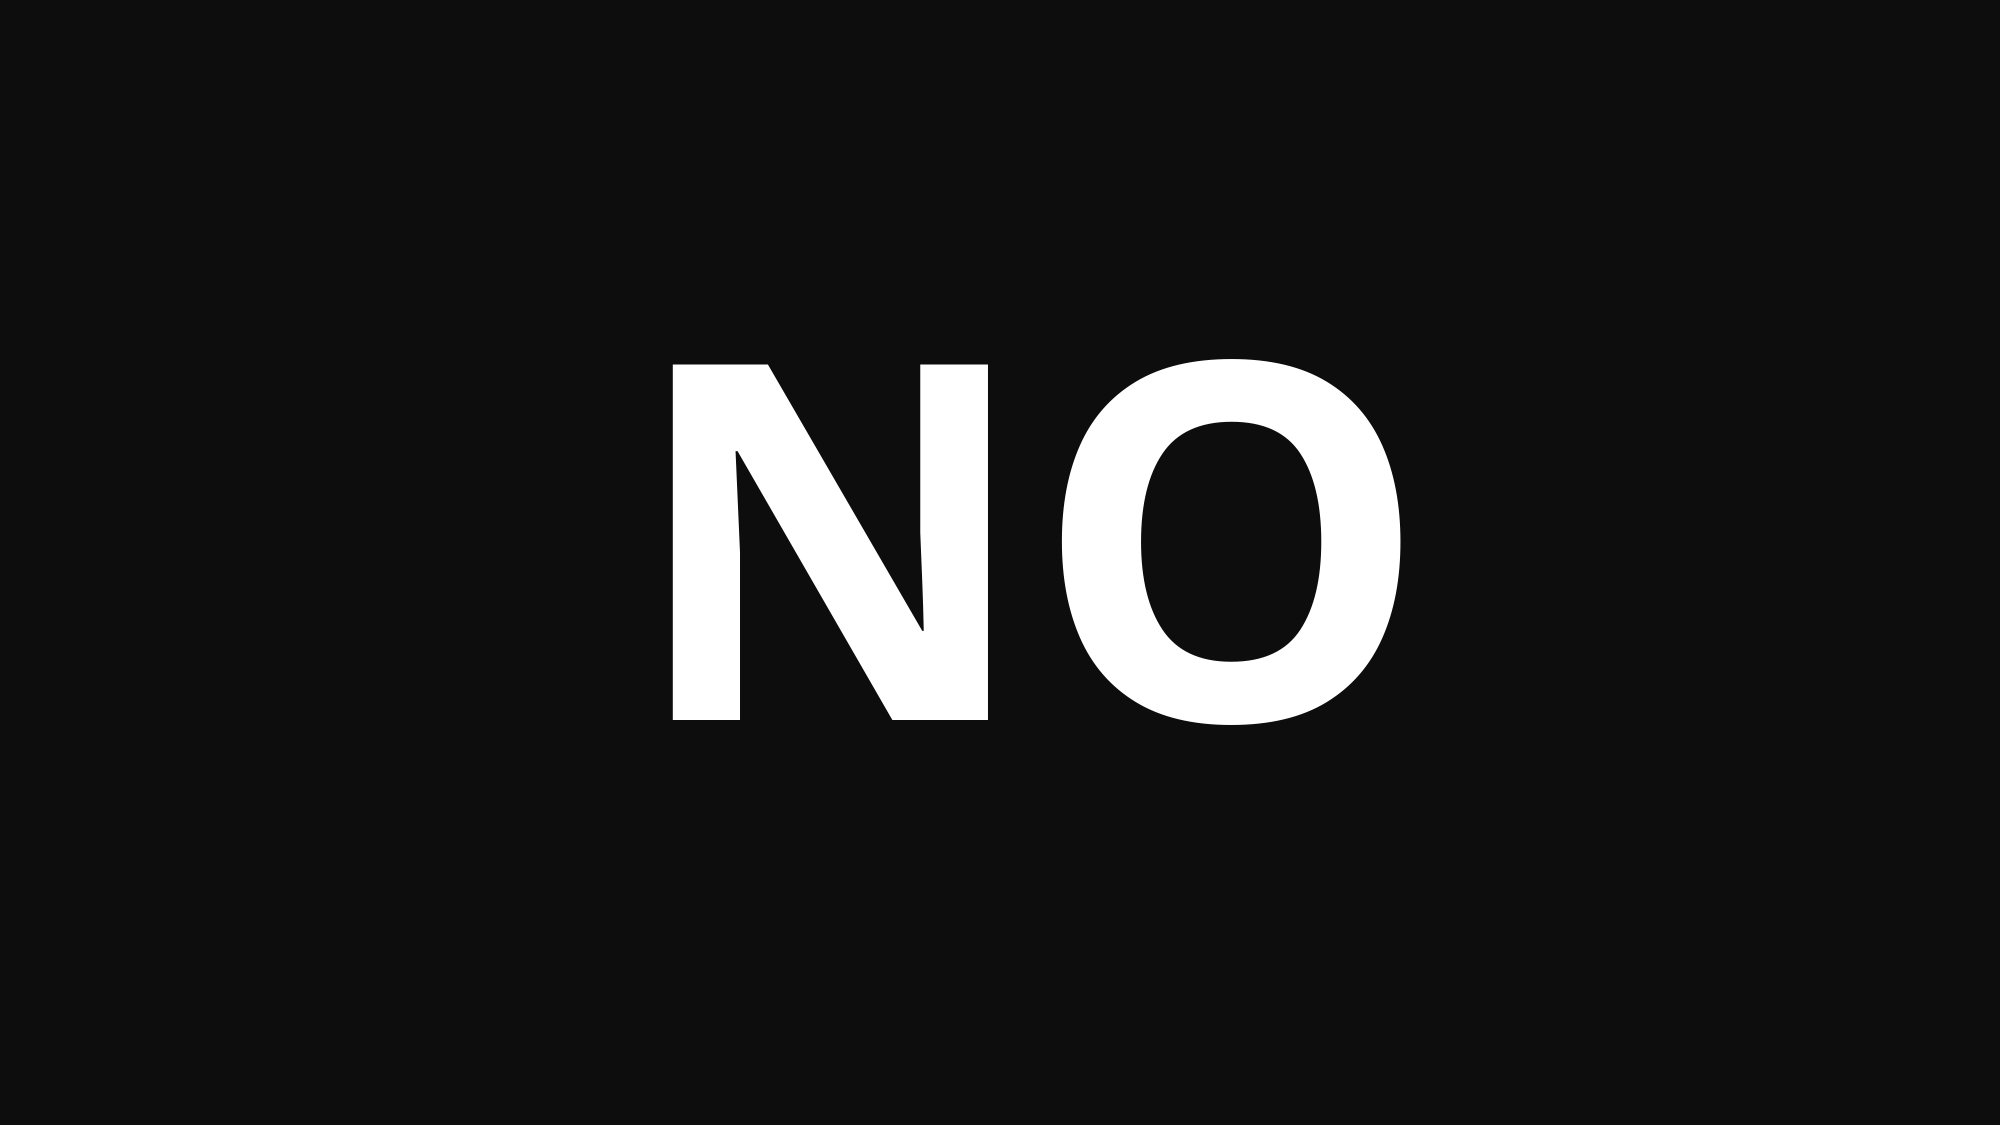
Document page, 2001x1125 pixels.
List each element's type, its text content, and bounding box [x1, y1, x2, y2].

text_box NO [613, 215, 1445, 828]
